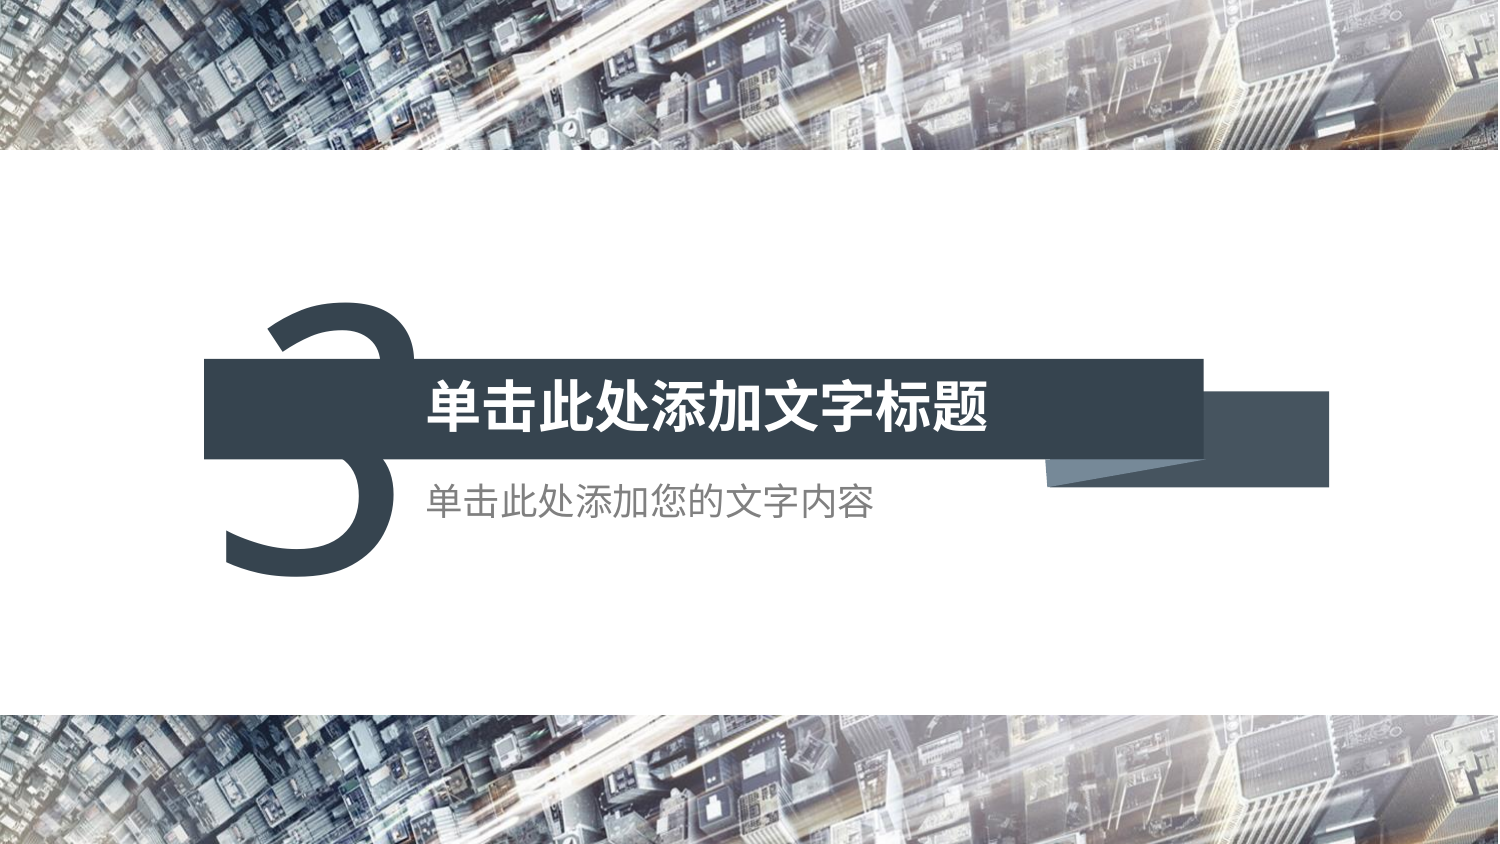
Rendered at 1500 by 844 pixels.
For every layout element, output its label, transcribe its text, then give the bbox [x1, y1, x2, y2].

text_box 单击此处添加文字标题 [401, 358, 1204, 460]
text_box 单击此处添加您的文字内容 [414, 467, 1046, 517]
text_box 3 [207, 150, 401, 582]
text_box [1049, 391, 1330, 488]
picture [0, 0, 1498, 150]
text_box [1045, 459, 1206, 488]
picture [0, 715, 1498, 844]
